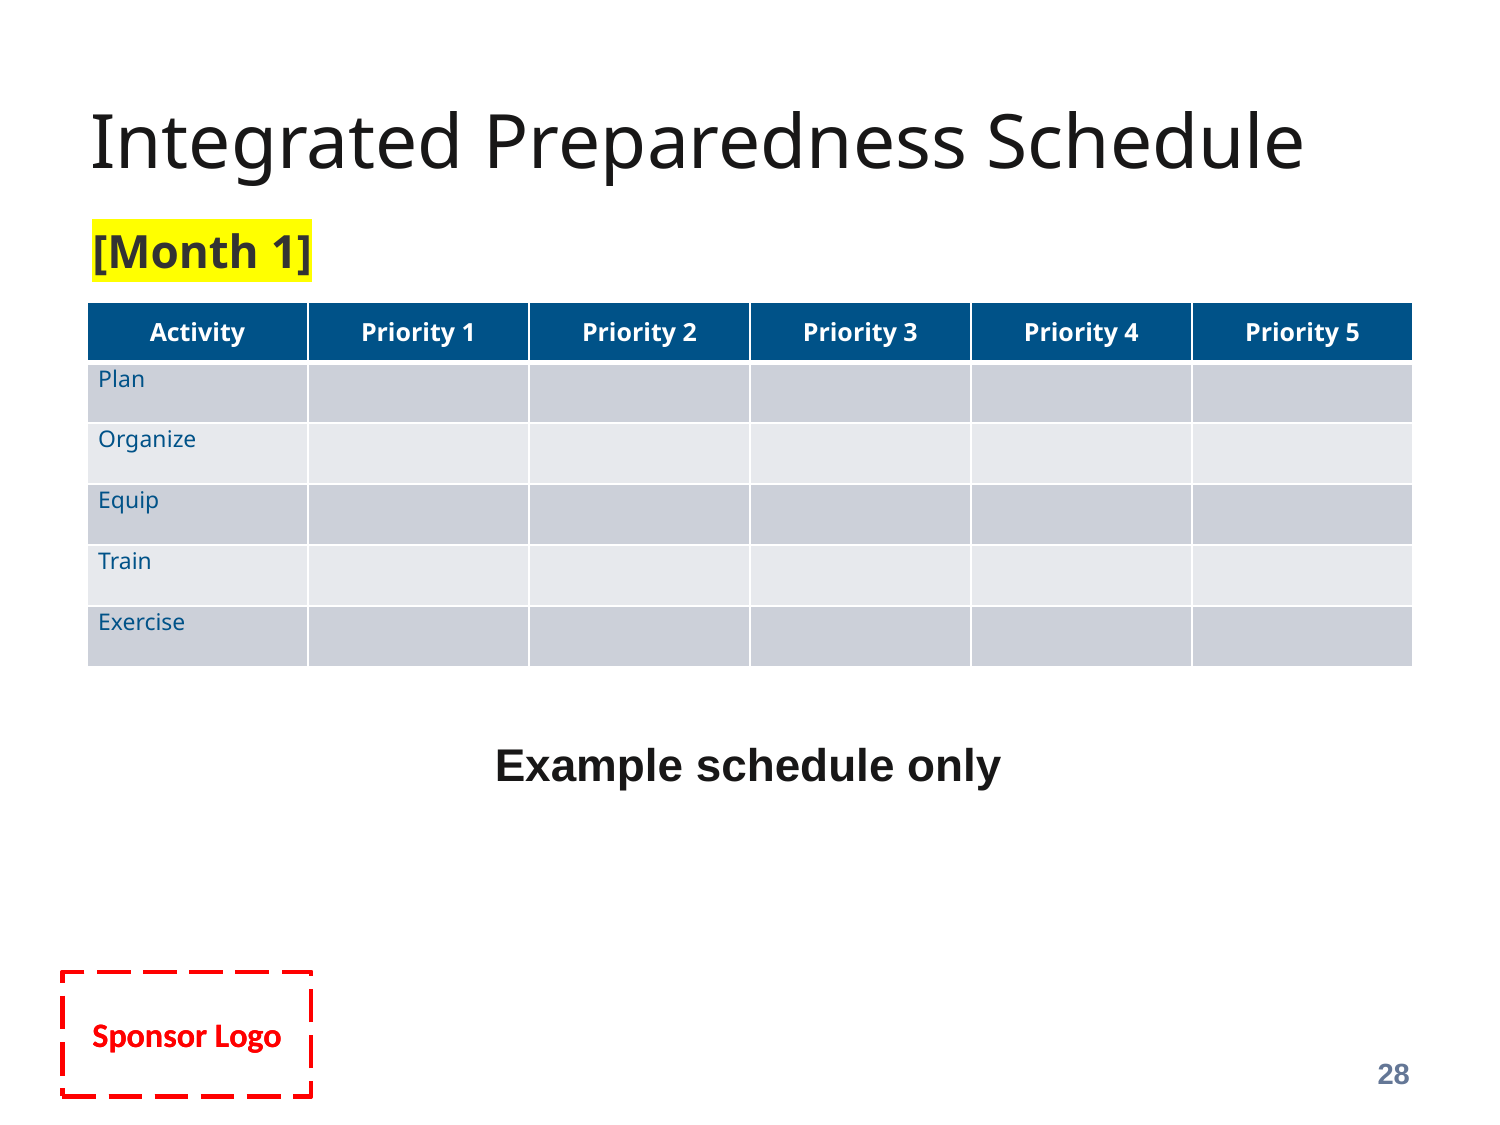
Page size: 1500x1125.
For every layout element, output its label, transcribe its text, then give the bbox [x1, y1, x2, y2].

table_cell [972, 365, 1191, 422]
table_cell [1193, 365, 1412, 422]
table_header Priority 1 [309, 303, 528, 360]
table_cell [972, 607, 1191, 666]
slide_number 28 [1074, 1042, 1425, 1103]
list Example schedule only [73, 693, 1424, 798]
table_cell [530, 485, 749, 544]
table_cell [751, 546, 970, 605]
table_header Priority 5 [1193, 303, 1412, 360]
table_header Priority 3 [751, 303, 970, 360]
table_cell [309, 546, 528, 605]
table_cell [1193, 424, 1412, 483]
table_cell Equip [88, 485, 307, 544]
table_cell Organize [88, 424, 307, 483]
table_header Activity [88, 303, 307, 360]
list [Month 1] [77, 180, 741, 285]
table_cell [530, 546, 749, 605]
table_cell Train [88, 546, 307, 605]
table_cell [972, 424, 1191, 483]
table_cell [1193, 546, 1412, 605]
table_cell [309, 424, 528, 483]
table_cell [751, 485, 970, 544]
table_cell [530, 365, 749, 422]
table_cell [1193, 485, 1412, 544]
table_cell [309, 485, 528, 544]
table_cell [530, 607, 749, 666]
table_cell [972, 485, 1191, 544]
table_cell [751, 365, 970, 422]
table_cell [1193, 607, 1412, 666]
table_cell Plan [88, 365, 307, 422]
table_cell [309, 607, 528, 666]
table_header Priority 2 [530, 303, 749, 360]
table_cell [751, 424, 970, 483]
title Integrated Preparedness Schedule [75, 45, 1425, 233]
table_cell Exercise [88, 607, 307, 666]
table_cell [751, 607, 970, 666]
table_cell [309, 365, 528, 422]
table_cell [530, 424, 749, 483]
table_header Priority 4 [972, 303, 1191, 360]
table_cell [972, 546, 1191, 605]
